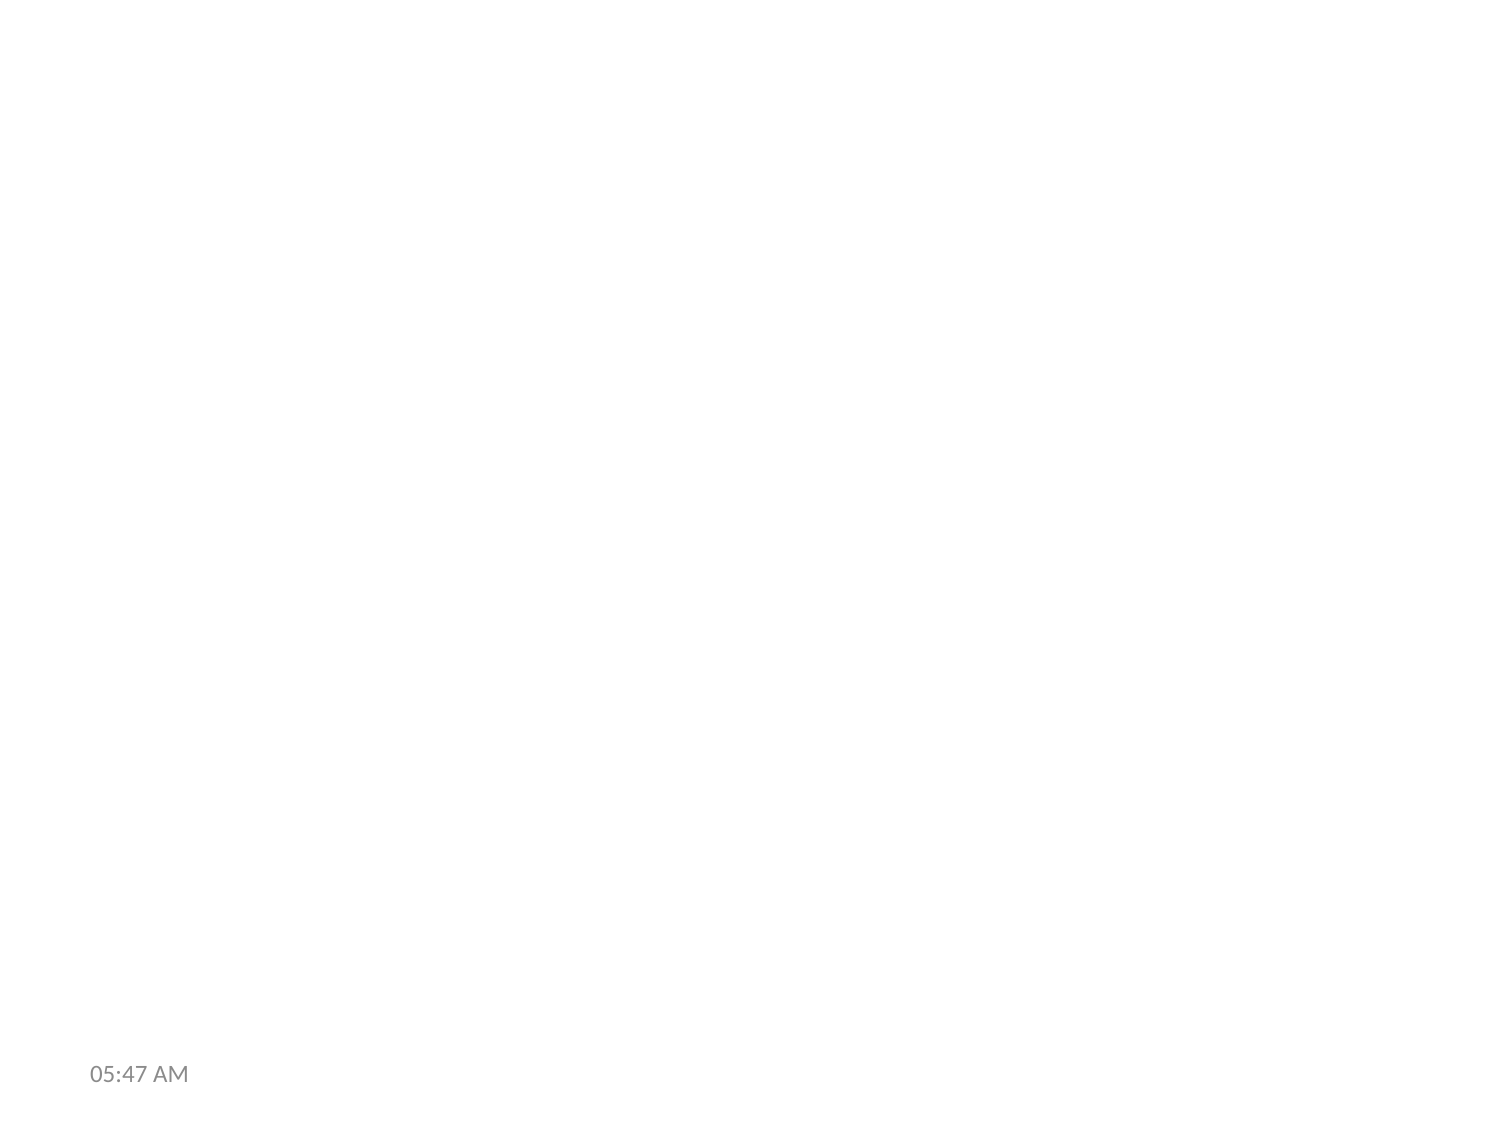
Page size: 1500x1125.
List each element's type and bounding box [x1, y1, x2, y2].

slide_number [75, 1042, 425, 1103]
